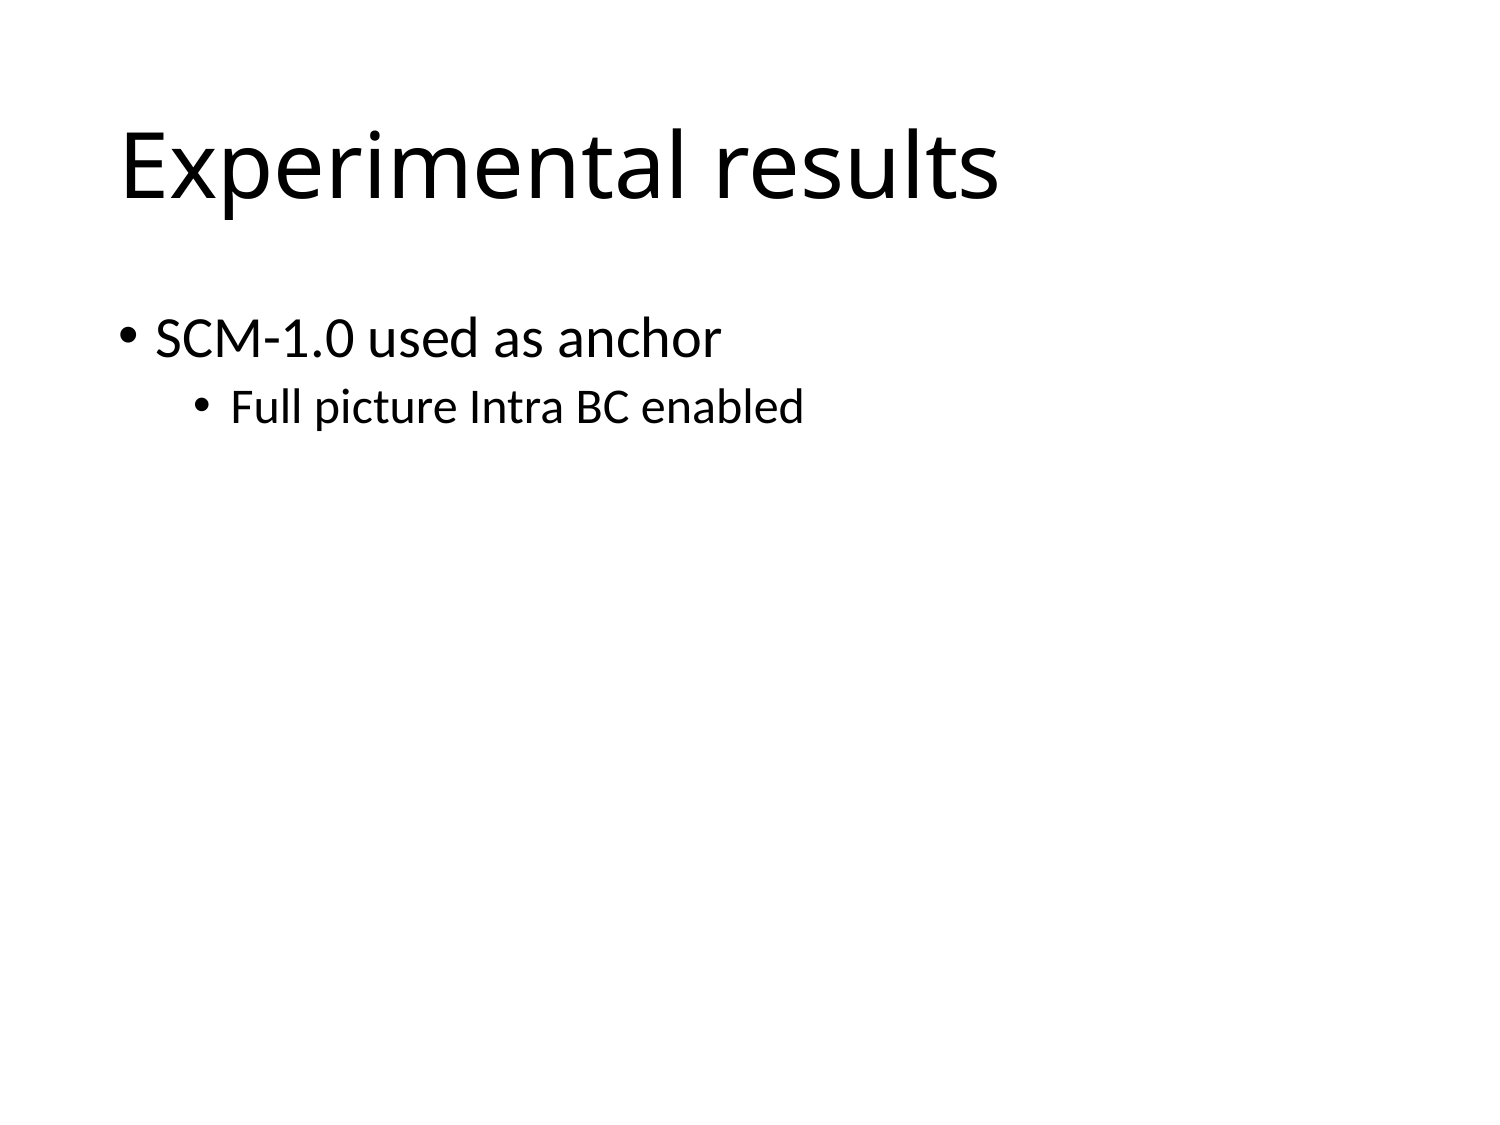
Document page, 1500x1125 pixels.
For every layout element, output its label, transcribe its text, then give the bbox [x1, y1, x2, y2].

title Experimental results [103, 59, 1397, 278]
list SCM-1.0 used as anchor Full picture Intra BC enabled [103, 299, 1397, 1014]
